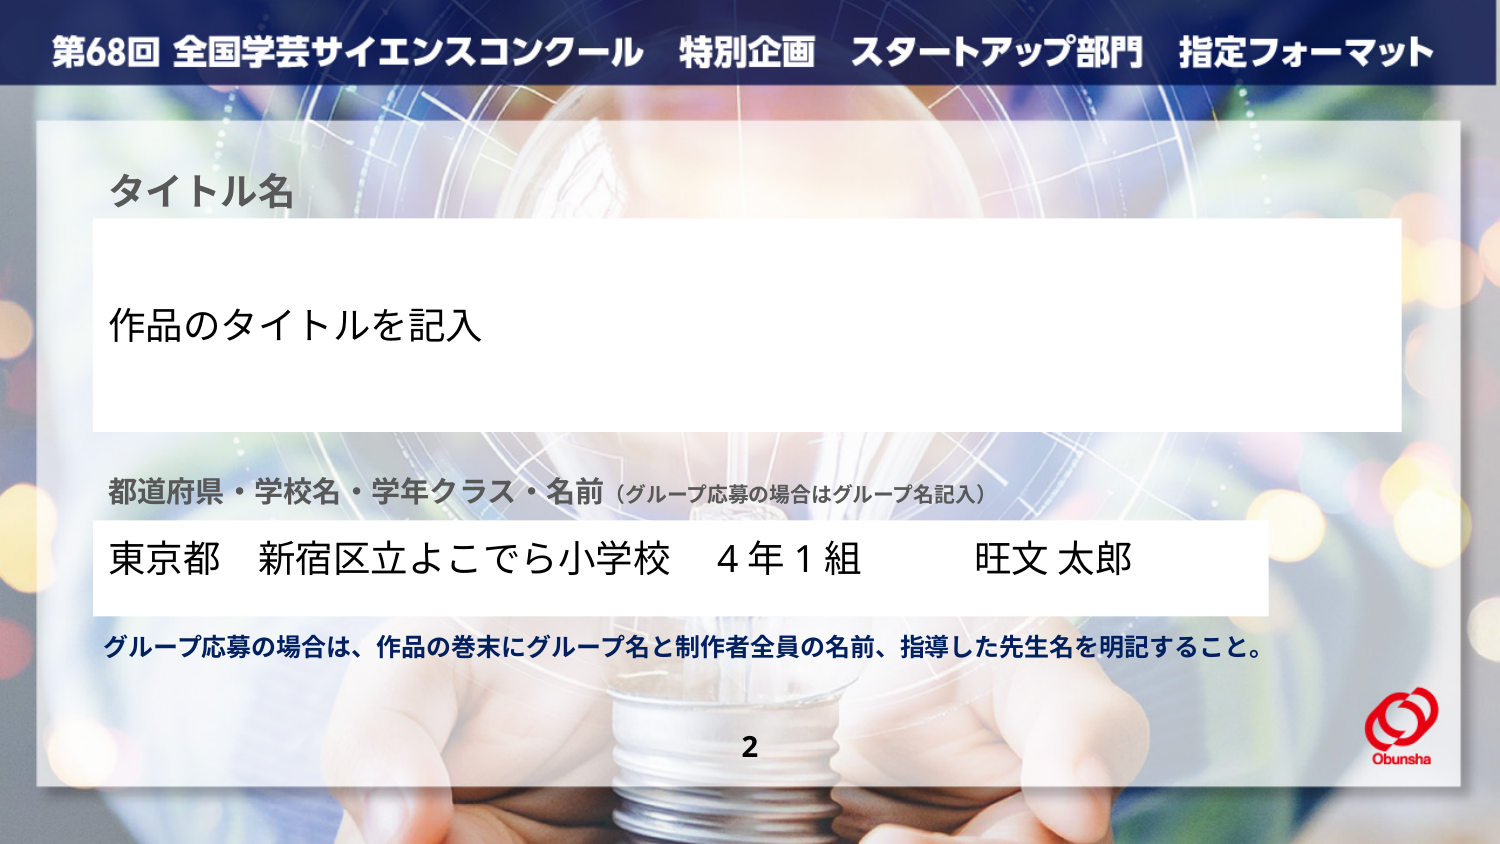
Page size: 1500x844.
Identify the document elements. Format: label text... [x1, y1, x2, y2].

text_box 東京都 新宿区立よこでら小学校 4年1組 旺文 太郎 [93, 520, 1269, 616]
picture [0, 0, 1500, 844]
text_box タイトル名 [93, 153, 1439, 216]
text_box グループ応募の場合は、作品の巻末にグループ名と制作者全員の名前、指導した先生名を明記すること。 [88, 616, 1443, 701]
text_box 作品のタイトルを記入 [93, 218, 1402, 432]
text_box 都道府県・学校名・学年クラス・名前（グループ応募の場合はグループ名記入） [93, 458, 1432, 521]
